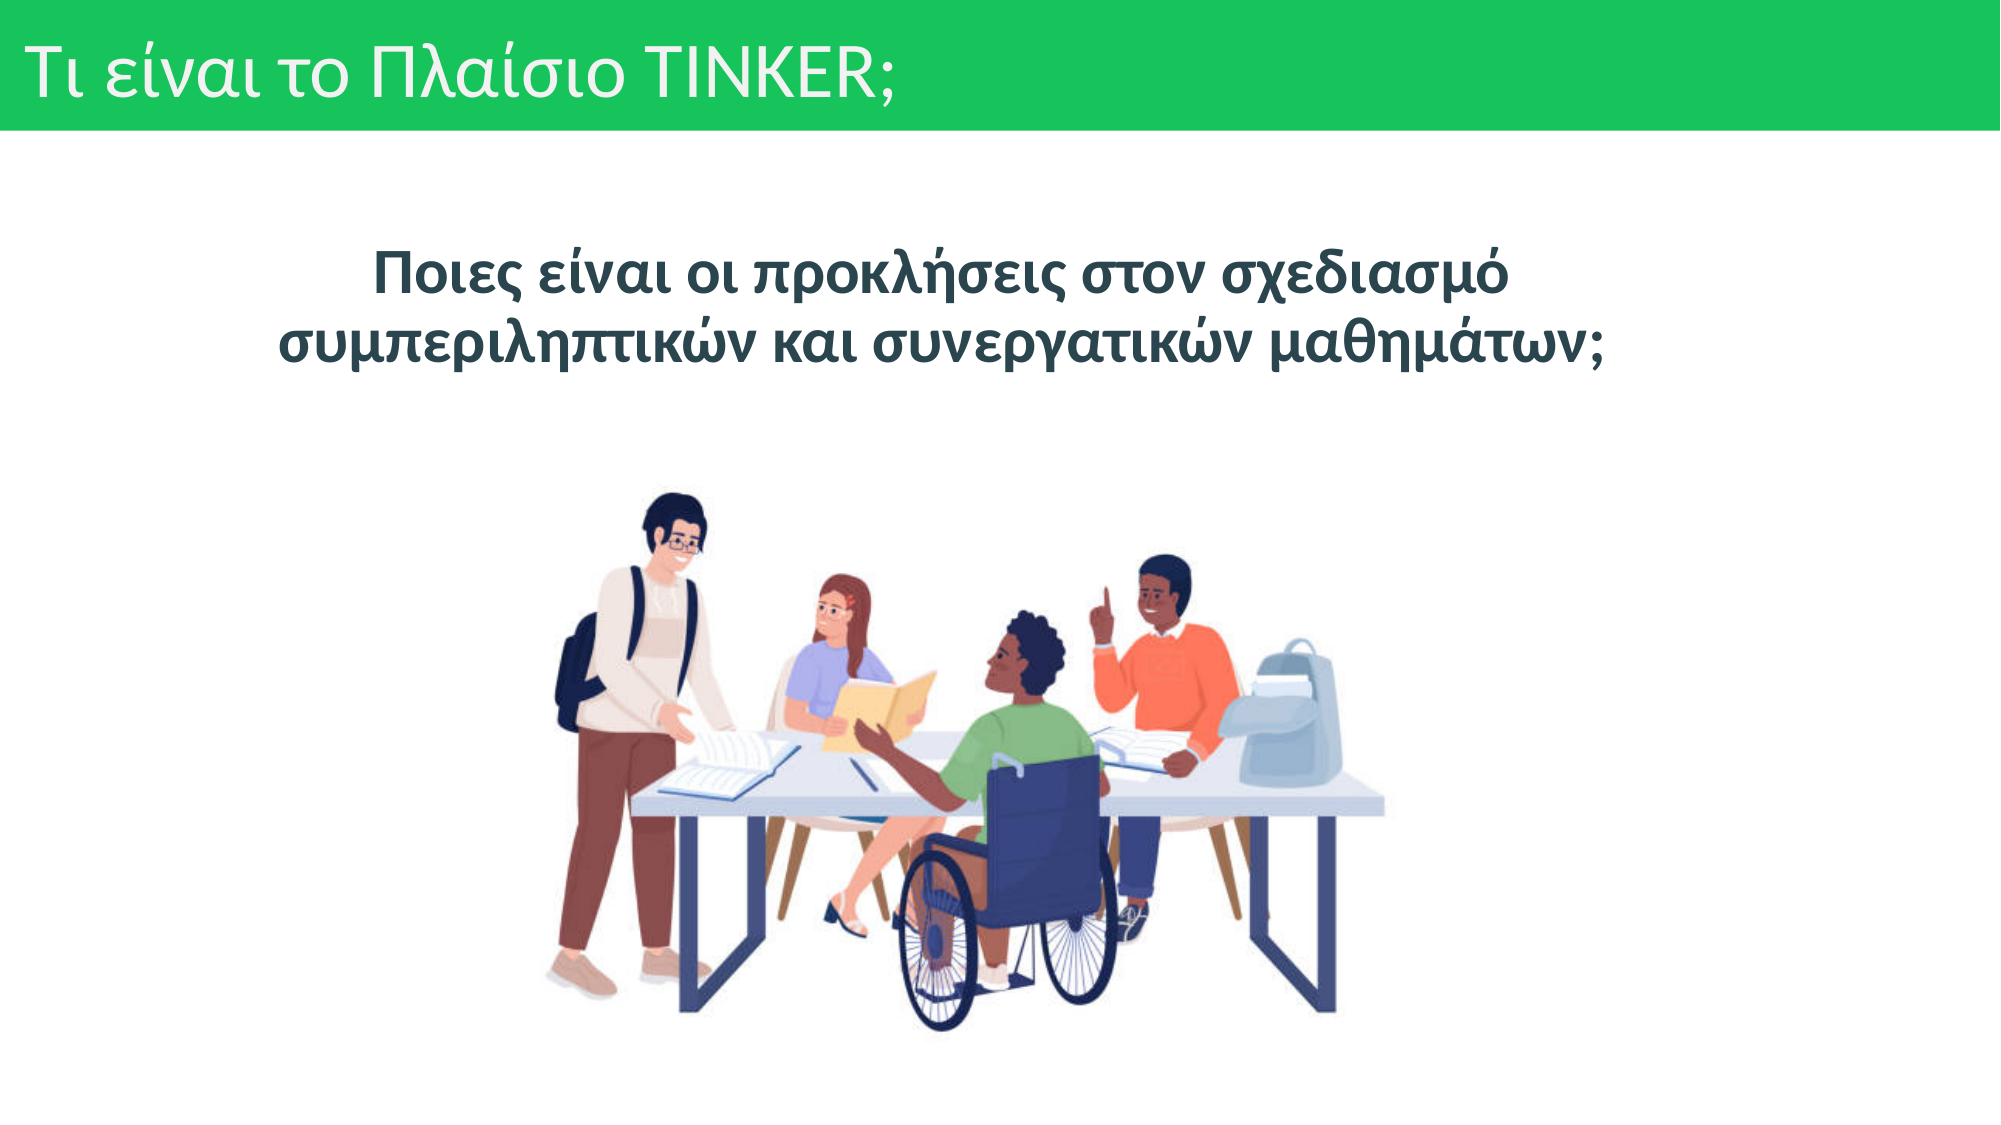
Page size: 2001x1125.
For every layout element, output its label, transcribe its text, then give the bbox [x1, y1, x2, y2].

list Ποιες είναι οι προκλήσεις στον σχεδιασμό συμπεριληπτικών και συνεργατικών μαθημάτων; [162, 128, 1723, 388]
title Τι είναι το Πλαίσιο TINKER; [16, 13, 1976, 131]
picture [480, 411, 1426, 1100]
